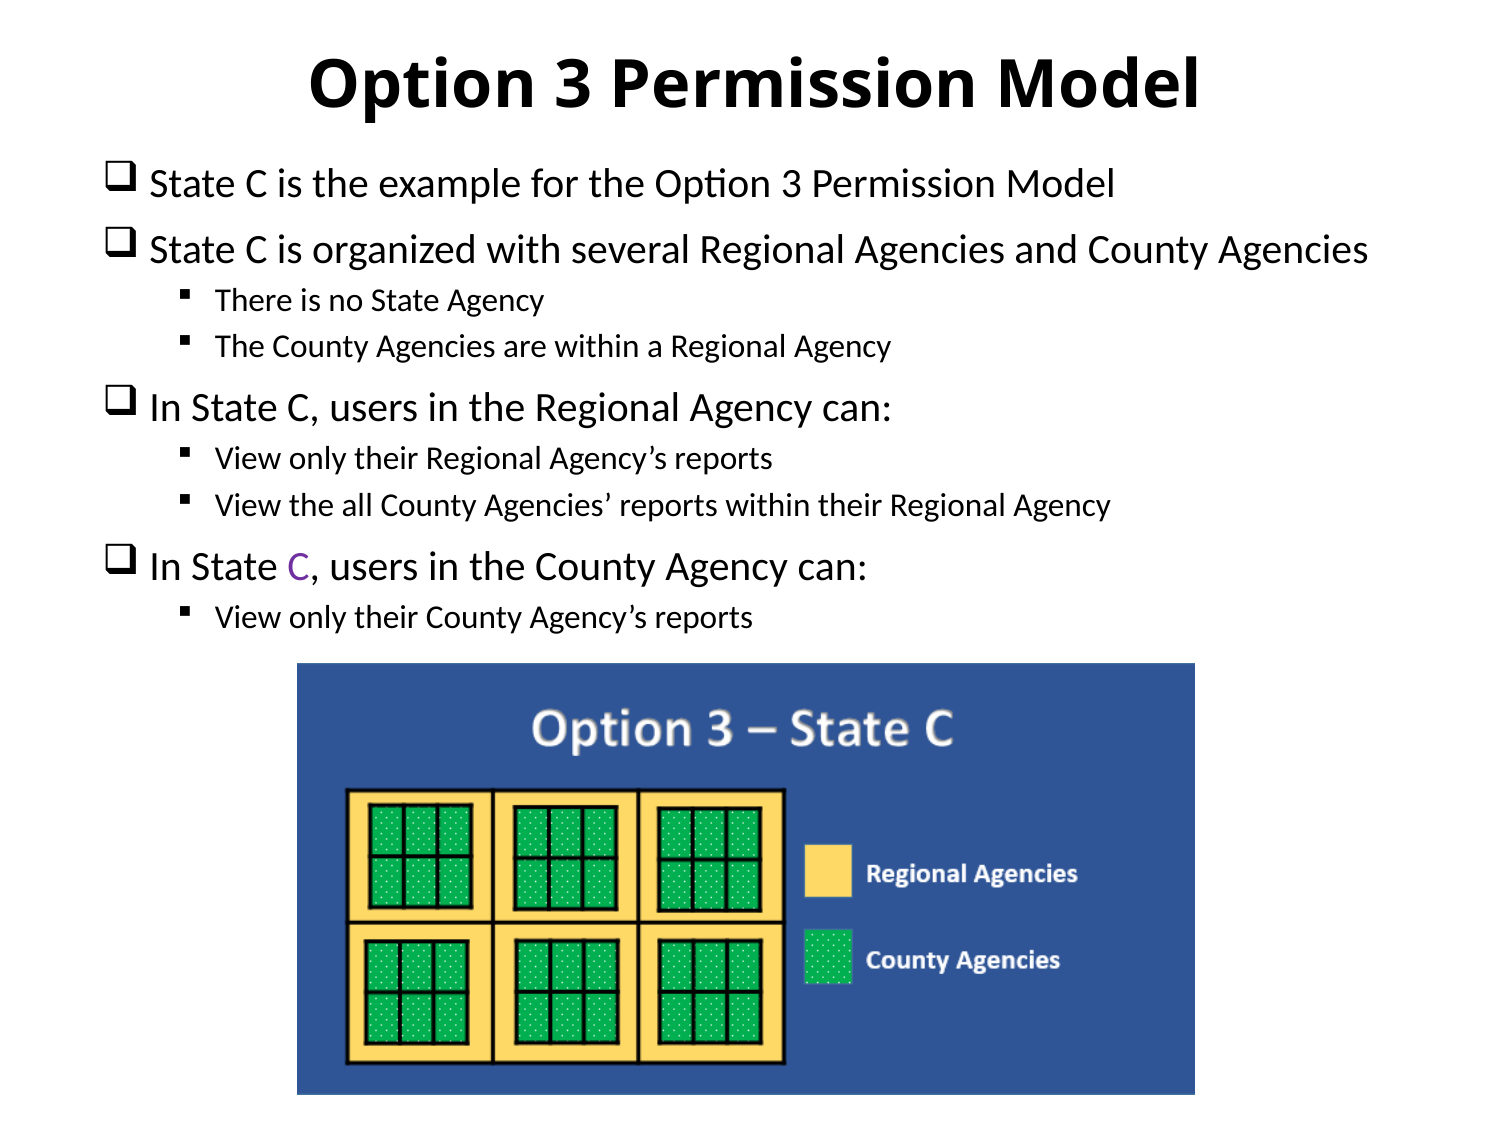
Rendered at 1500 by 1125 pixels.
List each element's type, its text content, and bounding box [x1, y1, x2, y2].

picture [297, 663, 1195, 1095]
title Option 3 Permission Model [256, 5, 1254, 167]
list State C is the example for the Option 3 Permission Model State C is organized with several Regional Agencies and County Agencies There is no State Agency The County Agencies are within a Regional Agency In State C, users in the Regional Agency can: View only their Regional Agency’s reports View the all County Agencies’ reports within their Regional Agency In State C, users in the County Agency can: View only their County Agency’s reports [87, 153, 1435, 868]
